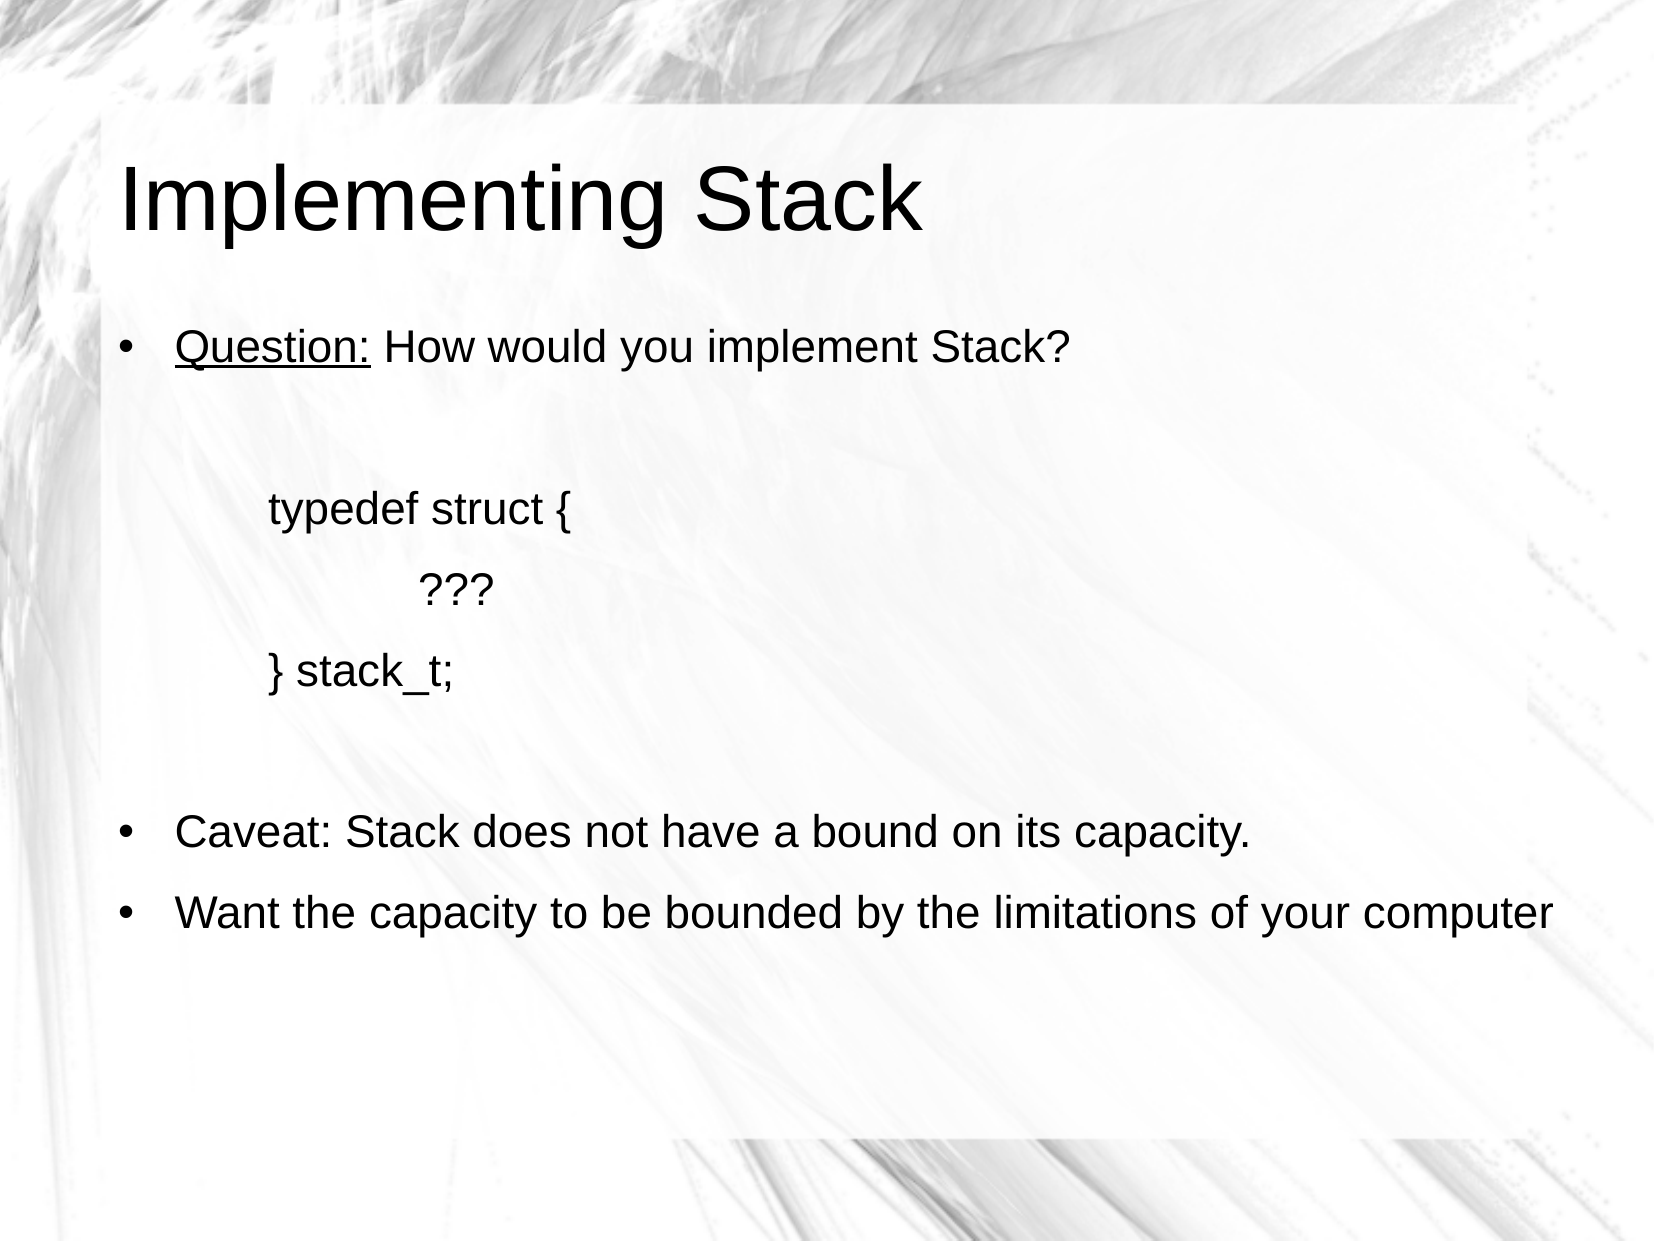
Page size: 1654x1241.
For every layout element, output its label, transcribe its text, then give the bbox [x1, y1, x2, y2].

list Question: How would you implement Stack? typedef struct { ??? } stack_t; Caveat: Stack does not have a bound on its capacity. Want the capacity to be bounded by the limitations of your computer [118, 319, 1571, 1109]
title Implementing Stack [118, 112, 1506, 281]
picture [0, 0, 1654, 1241]
